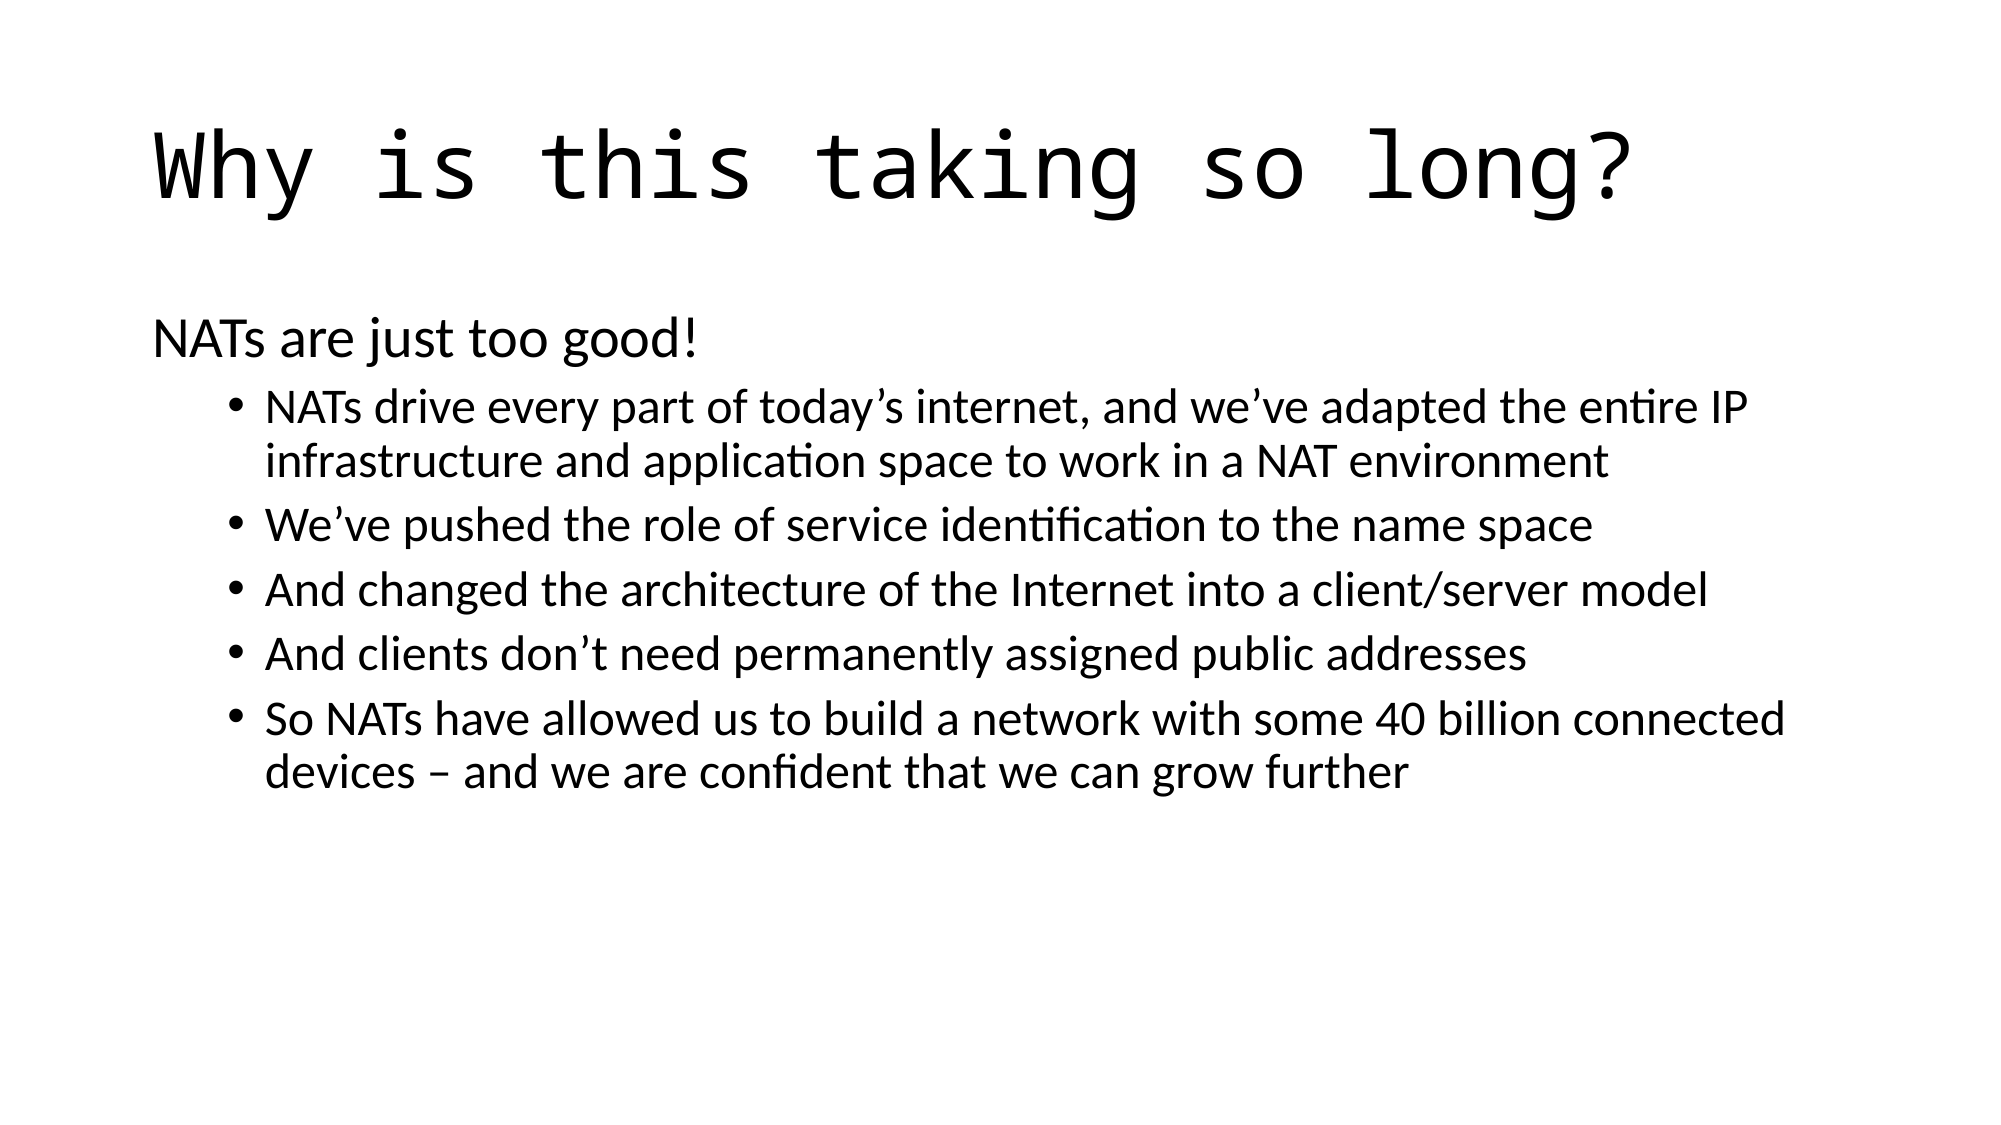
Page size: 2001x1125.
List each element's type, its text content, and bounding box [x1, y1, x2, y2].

title Why is this taking so long? [137, 59, 1863, 278]
list NATs are just too good! NATs drive every part of today’s internet, and we’ve adapted the entire IP infrastructure and application space to work in a NAT environment We’ve pushed the role of service identification to the name space And changed the architecture of the Internet into a client/server model And clients don’t need permanently assigned public addresses So NATs have allowed us to build a network with some 40 billion connected devices – and we are confident that we can grow further [137, 299, 1863, 1014]
